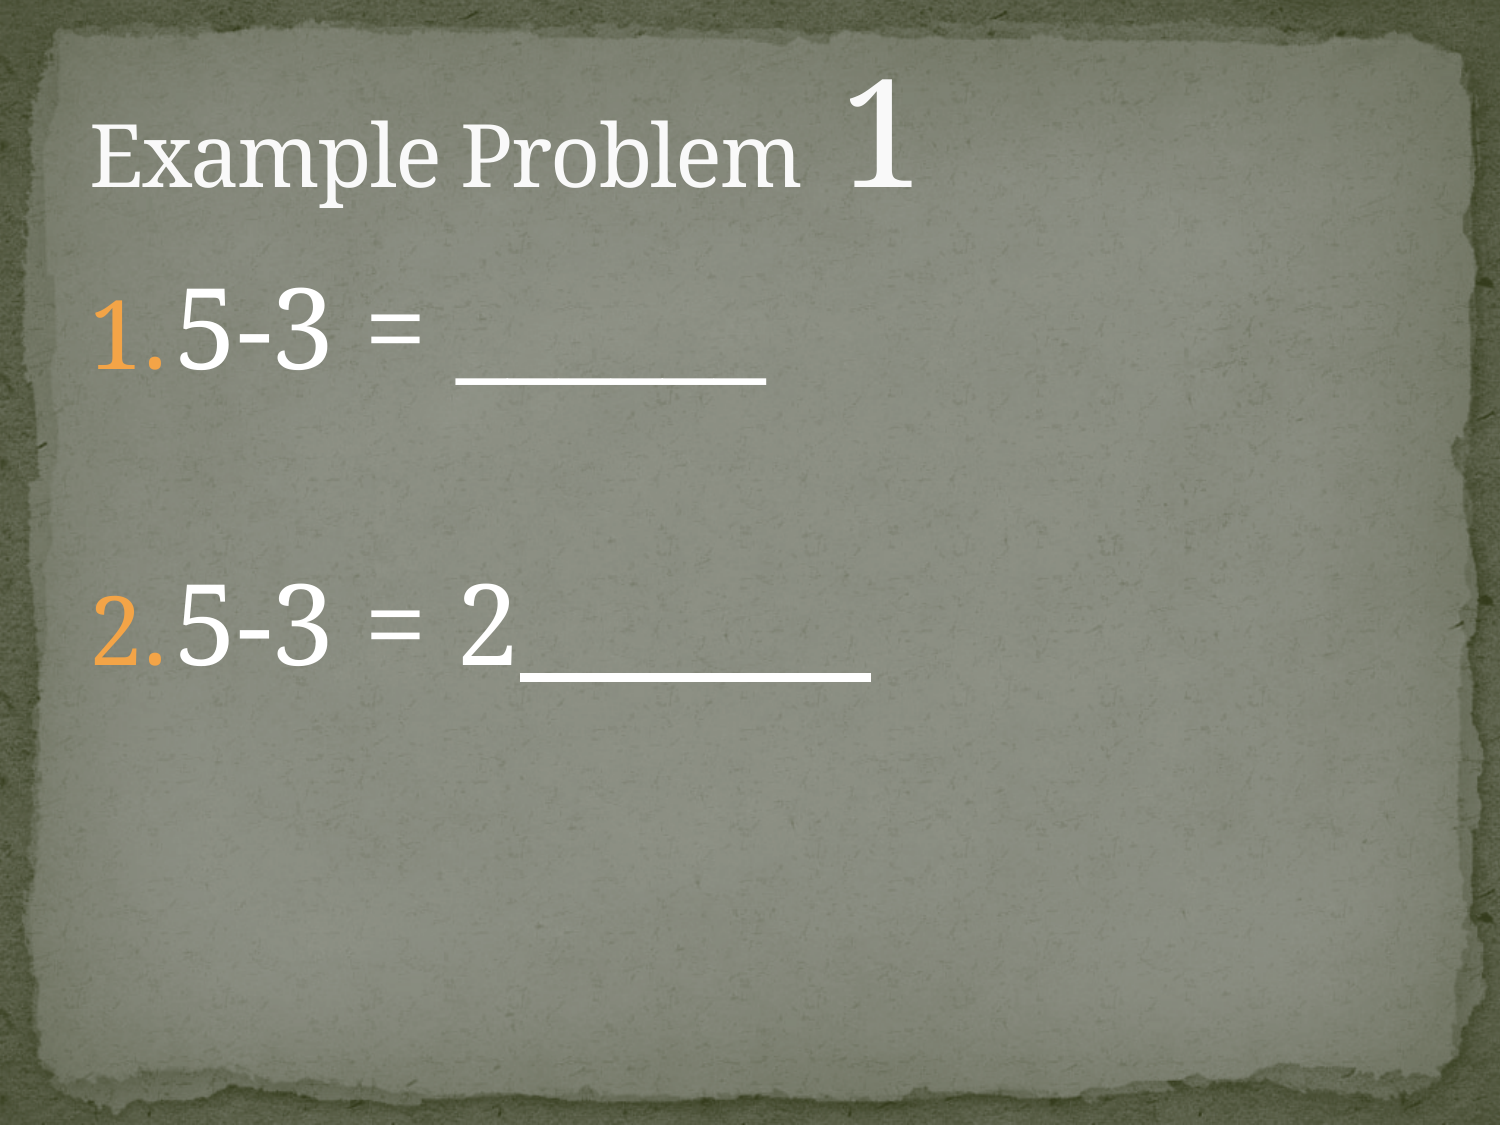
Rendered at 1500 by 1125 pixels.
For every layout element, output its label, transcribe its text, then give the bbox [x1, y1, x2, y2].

title Example Problem 1 [74, 24, 1425, 225]
list 5-3 = ______ 5-3 = 2 [75, 249, 1425, 1000]
